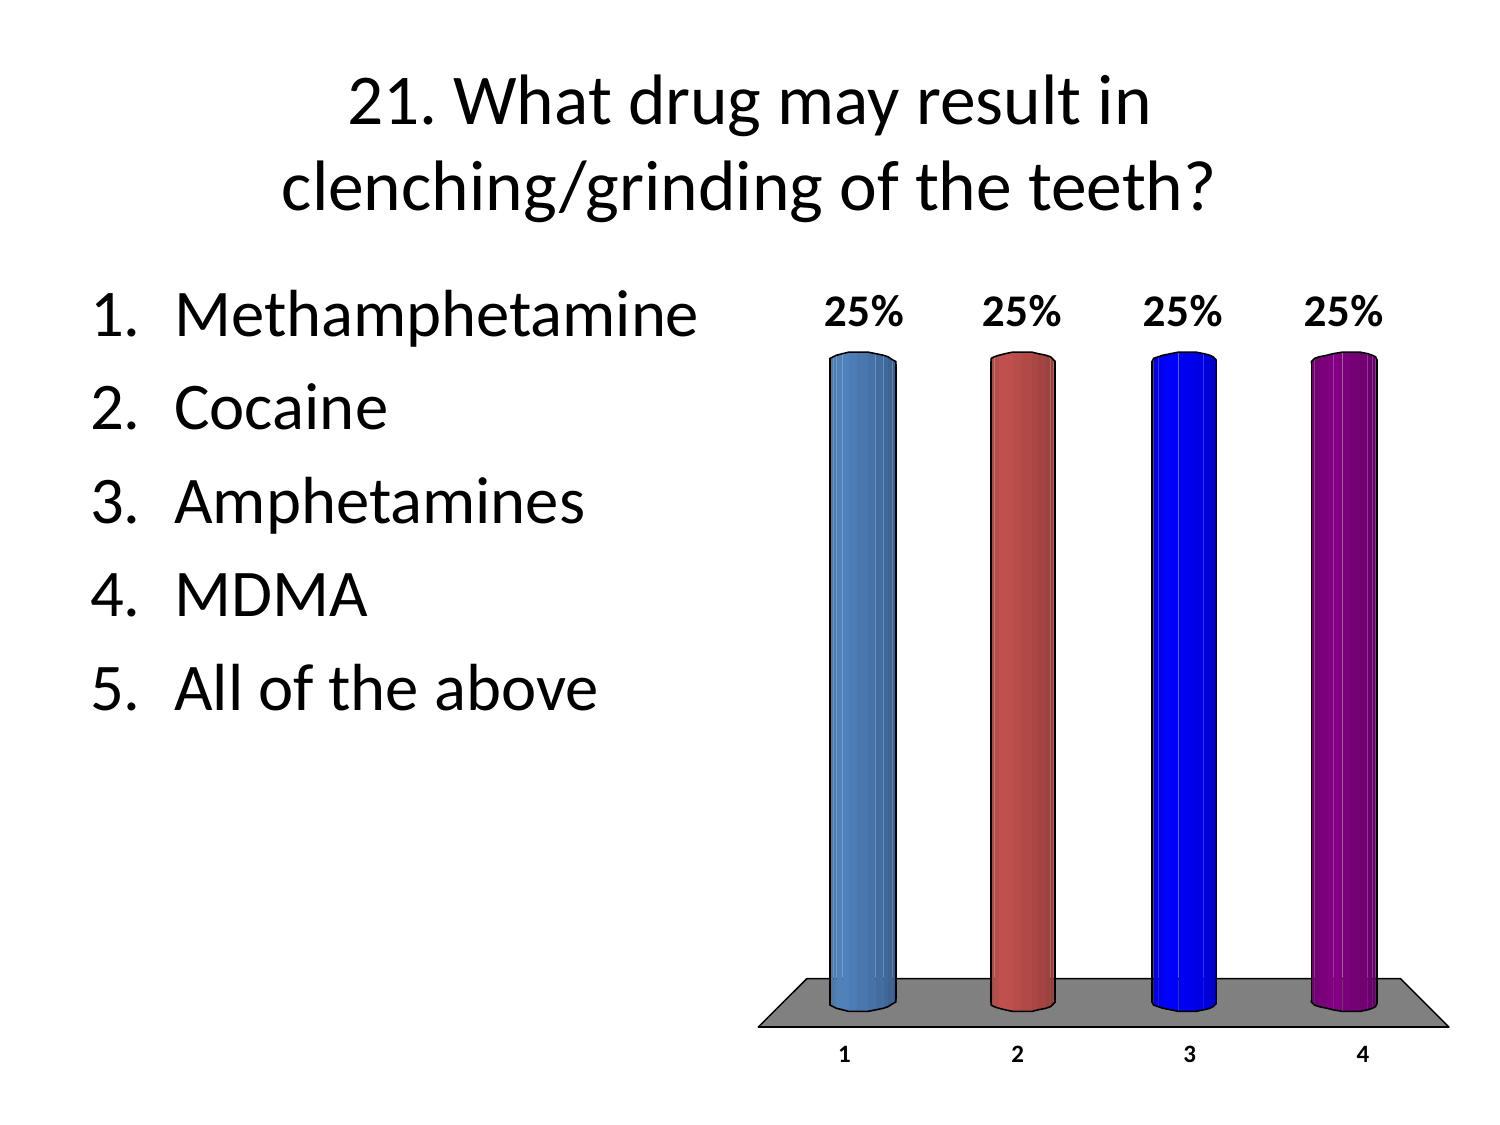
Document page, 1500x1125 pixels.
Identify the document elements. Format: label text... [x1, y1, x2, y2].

list Methamphetamine Cocaine Amphetamines MDMA All of the above [75, 262, 750, 1005]
title 21. What drug may result in clenching/grinding of the teeth? [75, 45, 1425, 233]
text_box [739, 270, 1490, 1115]
